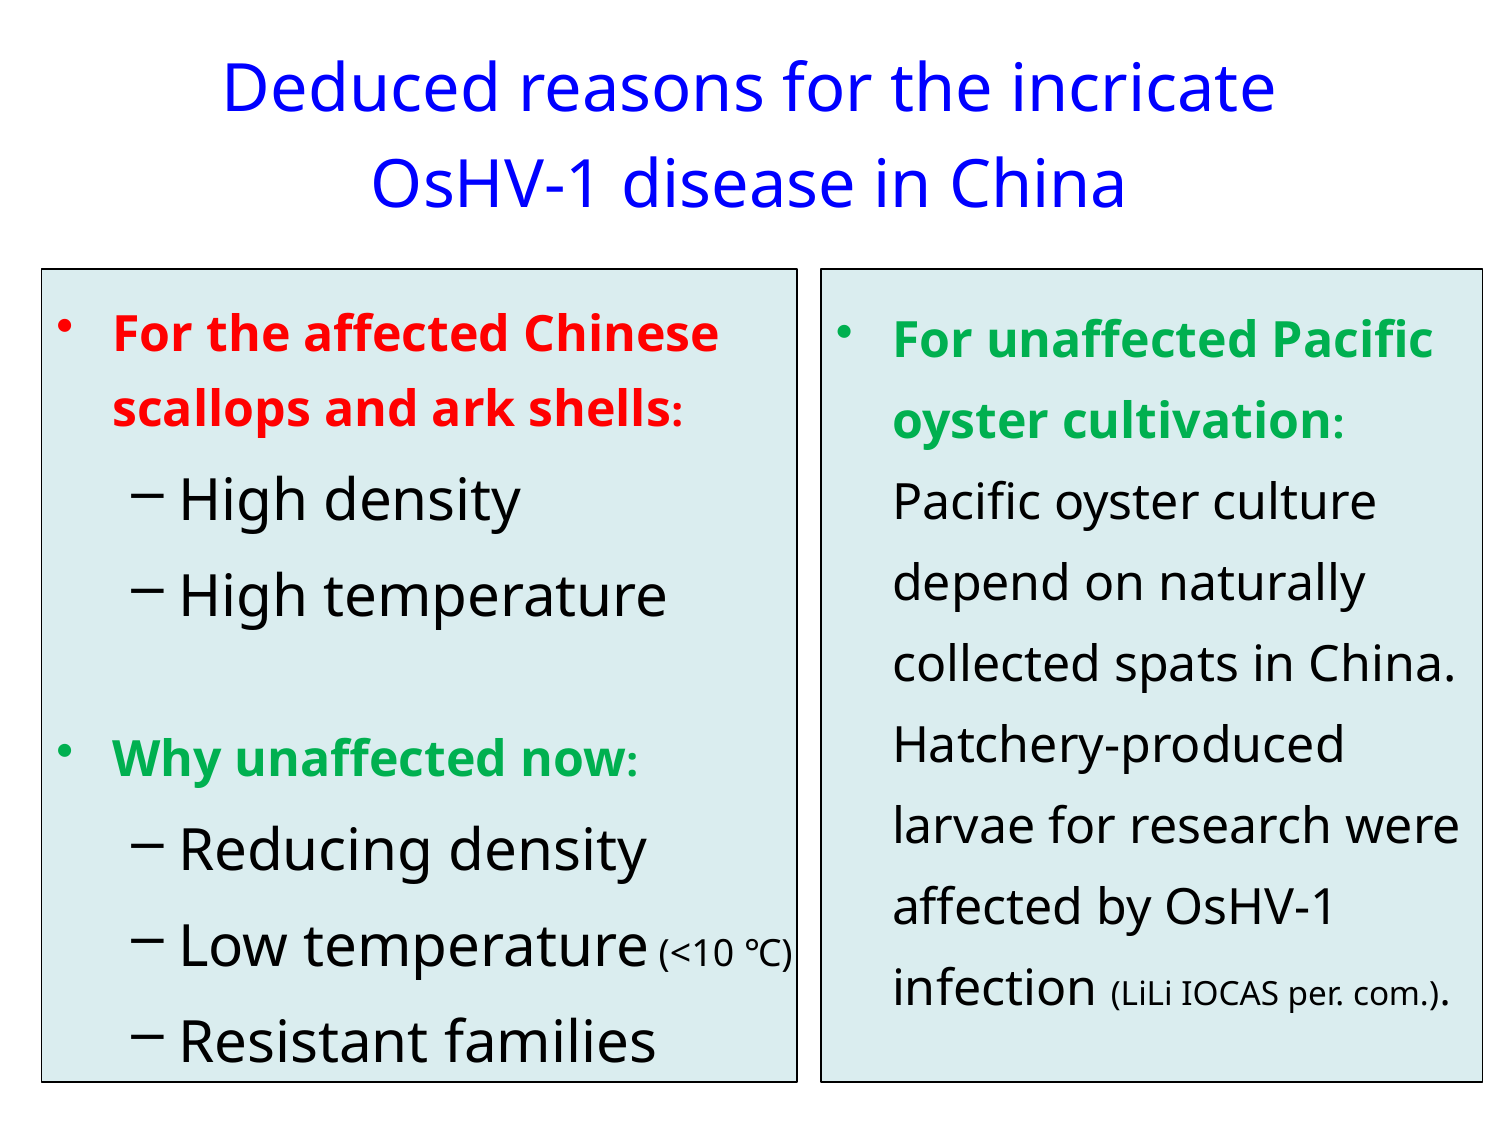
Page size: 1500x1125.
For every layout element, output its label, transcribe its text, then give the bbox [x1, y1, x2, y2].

list For the affected Chinese scallops and ark shells: High density High temperature [41, 278, 786, 658]
text_box Why unaffected now: Reducing density Low temperature (<10 ℃) Resistant families [41, 704, 820, 1083]
text_box [41, 268, 798, 704]
text_box [820, 268, 1483, 278]
text_box For unaffected Pacific oyster cultivation: Pacific oyster culture depend on naturally collected spats in China. Hatchery-produced larvae for research were affected by OsHV-1 infection (LiLi IOCAS per. com.). [820, 278, 1483, 1083]
title Deduced reasons for the incricate OsHV-1 disease in China [112, 30, 1388, 219]
